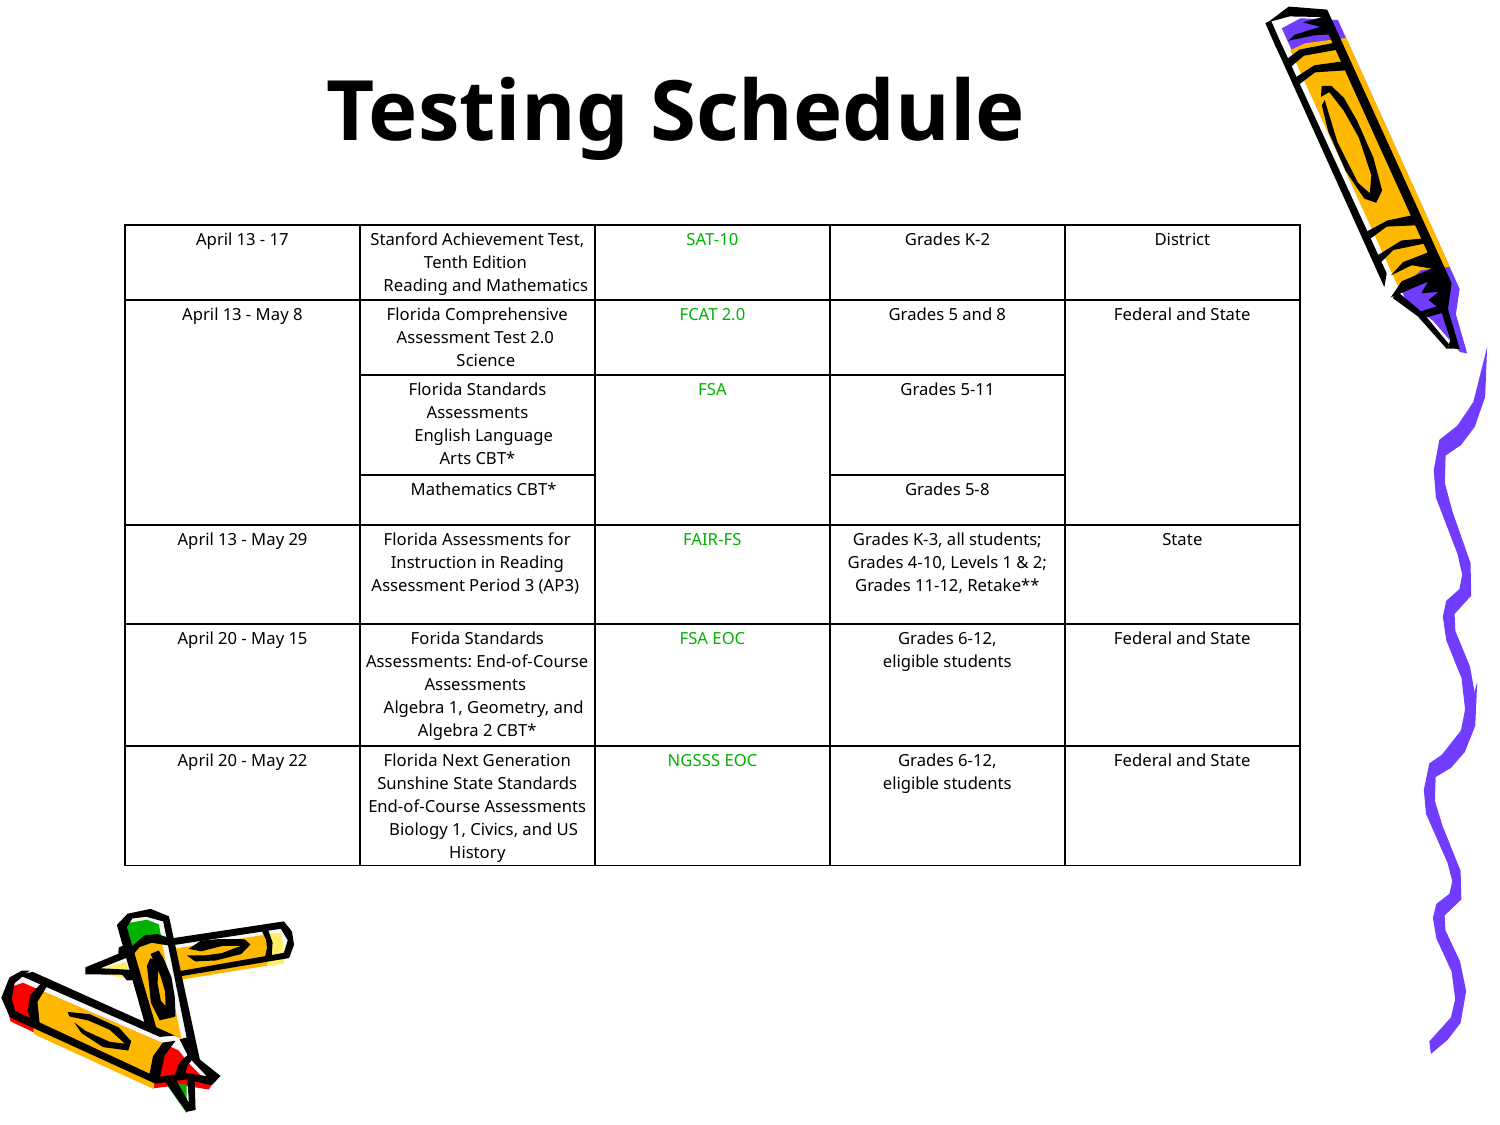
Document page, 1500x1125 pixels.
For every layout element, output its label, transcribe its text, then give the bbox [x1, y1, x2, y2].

table_cell April 13 - May 8 [126, 301, 359, 524]
table_cell Grades K-3, all students; Grades 4-10, Levels 1 & 2; Grades 11-12, Retake** [831, 526, 1064, 623]
text_box Testing Schedule [112, 50, 1240, 163]
table_header SAT-10 [596, 226, 829, 299]
table_cell Grades 6-12, eligible students [831, 747, 1064, 865]
table_cell April 20 - May 15 [126, 625, 359, 745]
table_header Stanford Achievement Test, Tenth Edition Reading and Mathematics [361, 226, 594, 299]
table_cell Grades 5 and 8 [831, 301, 1064, 374]
table_header Grades K-2 [831, 226, 1064, 299]
table_cell FSA EOC [596, 625, 829, 745]
table_cell April 20 - May 22 [126, 747, 359, 865]
table_cell April 13 - May 29 [126, 526, 359, 623]
table_header April 13 - 17 [126, 226, 359, 299]
table_cell FAIR-FS [596, 526, 829, 623]
table_cell Mathematics CBT* [361, 476, 594, 524]
table_cell Grades 5-11 [831, 376, 1064, 474]
table_cell Grades 5-8 [831, 476, 1064, 524]
table_cell Florida Standards Assessments English Language Arts CBT* [361, 376, 594, 474]
table_cell Florida Assessments for Instruction in Reading Assessment Period 3 (AP3) [361, 526, 594, 623]
table_cell Florida Comprehensive Assessment Test 2.0 Science [361, 301, 594, 374]
table_cell Federal and State [1066, 747, 1299, 865]
table_cell State [1066, 526, 1299, 623]
table_cell NGSSS EOC [596, 747, 829, 865]
table_cell FCAT 2.0 [596, 301, 829, 374]
table_header District [1066, 226, 1299, 299]
table_cell Grades 6-12, eligible students [831, 625, 1064, 745]
table_cell Federal and State [1066, 301, 1299, 524]
table_cell Federal and State [1066, 625, 1299, 745]
table_cell Forida Standards Assessments: End-of-Course Assessments Algebra 1, Geometry, and Algebra 2 CBT* [361, 625, 594, 745]
table_cell FSA [596, 376, 829, 524]
table_cell Florida Next Generation Sunshine State Standards End-of-Course Assessments Biology 1, Civics, and US History [361, 747, 594, 865]
